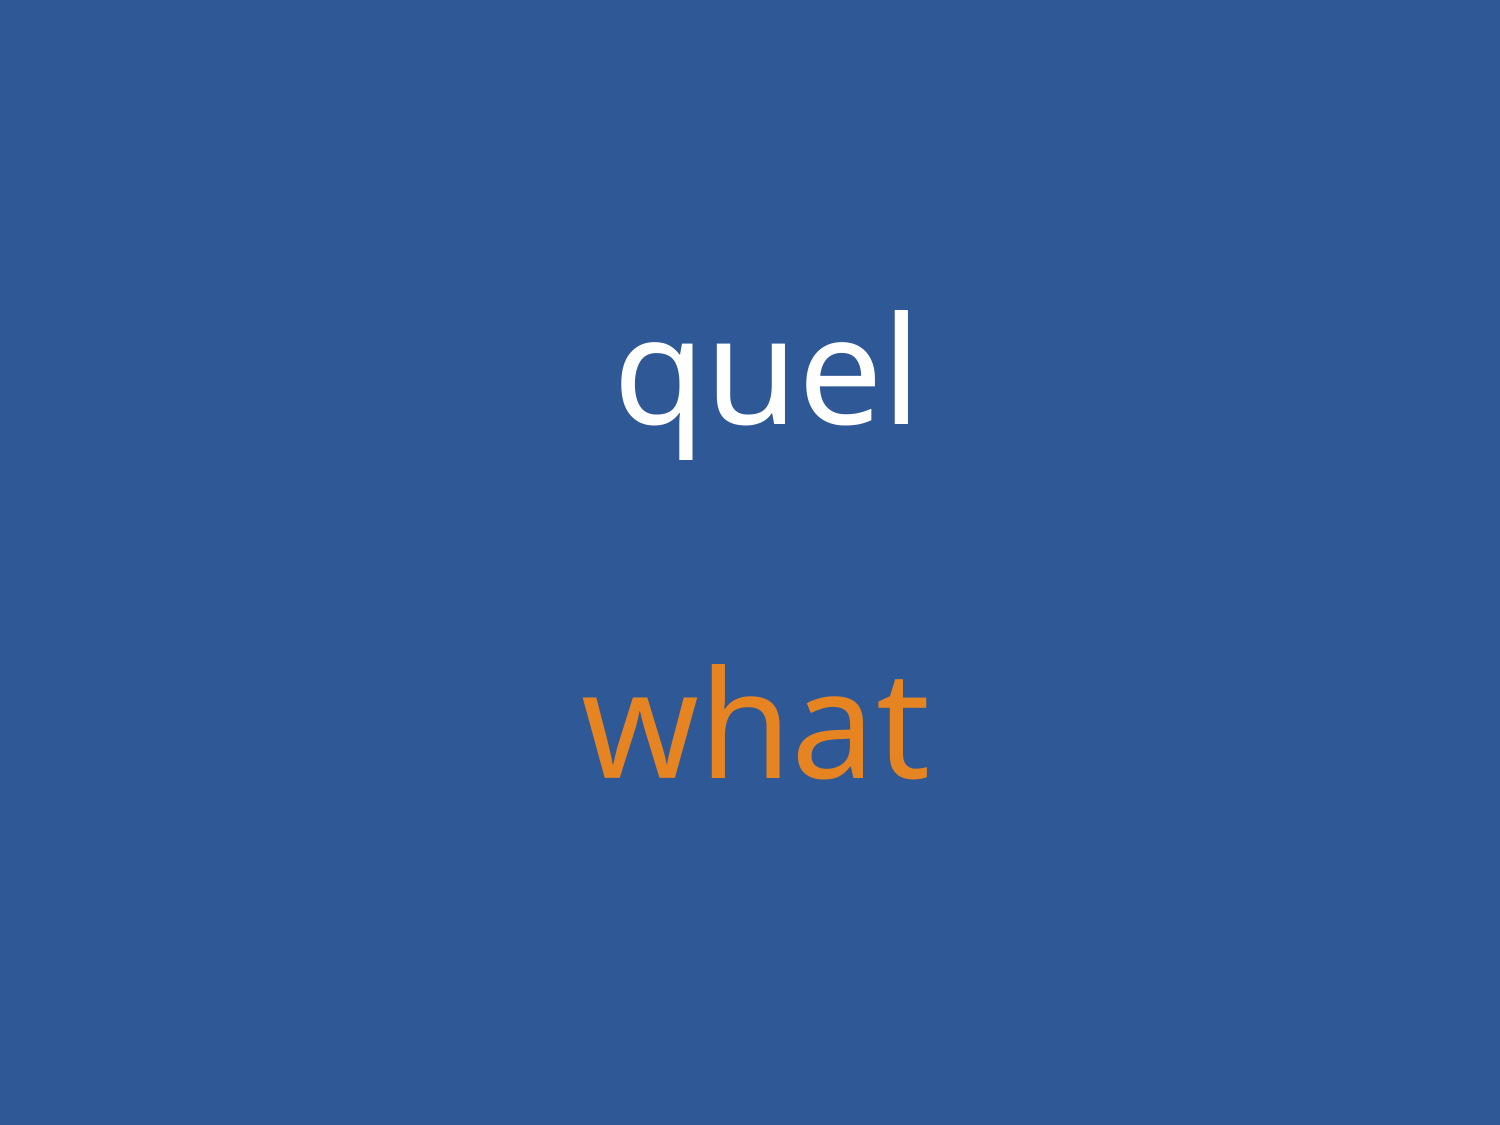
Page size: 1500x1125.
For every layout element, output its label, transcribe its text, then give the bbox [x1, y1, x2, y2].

text_box what [301, 621, 1211, 817]
text_box quel [301, 267, 1235, 462]
